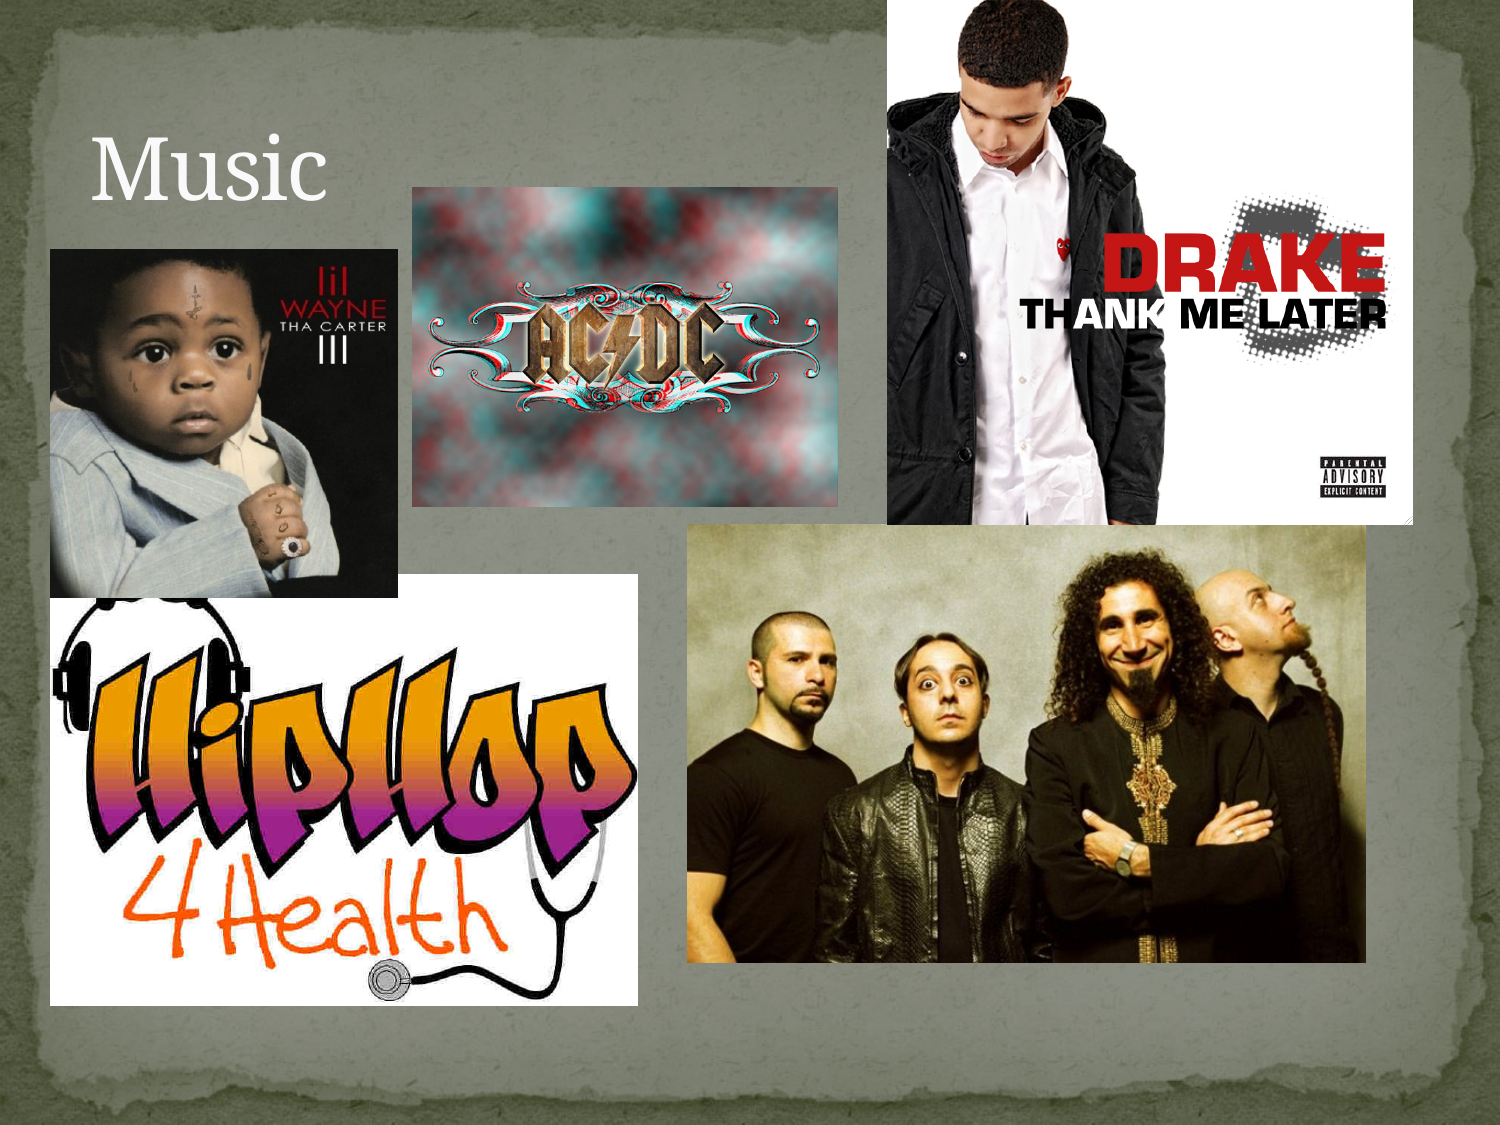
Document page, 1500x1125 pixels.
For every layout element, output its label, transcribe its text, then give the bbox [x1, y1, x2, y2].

picture [687, 0, 1413, 963]
title Music [1421, 24, 1425, 225]
picture [412, 187, 838, 507]
picture [50, 249, 638, 1006]
title Music [74, 24, 876, 225]
